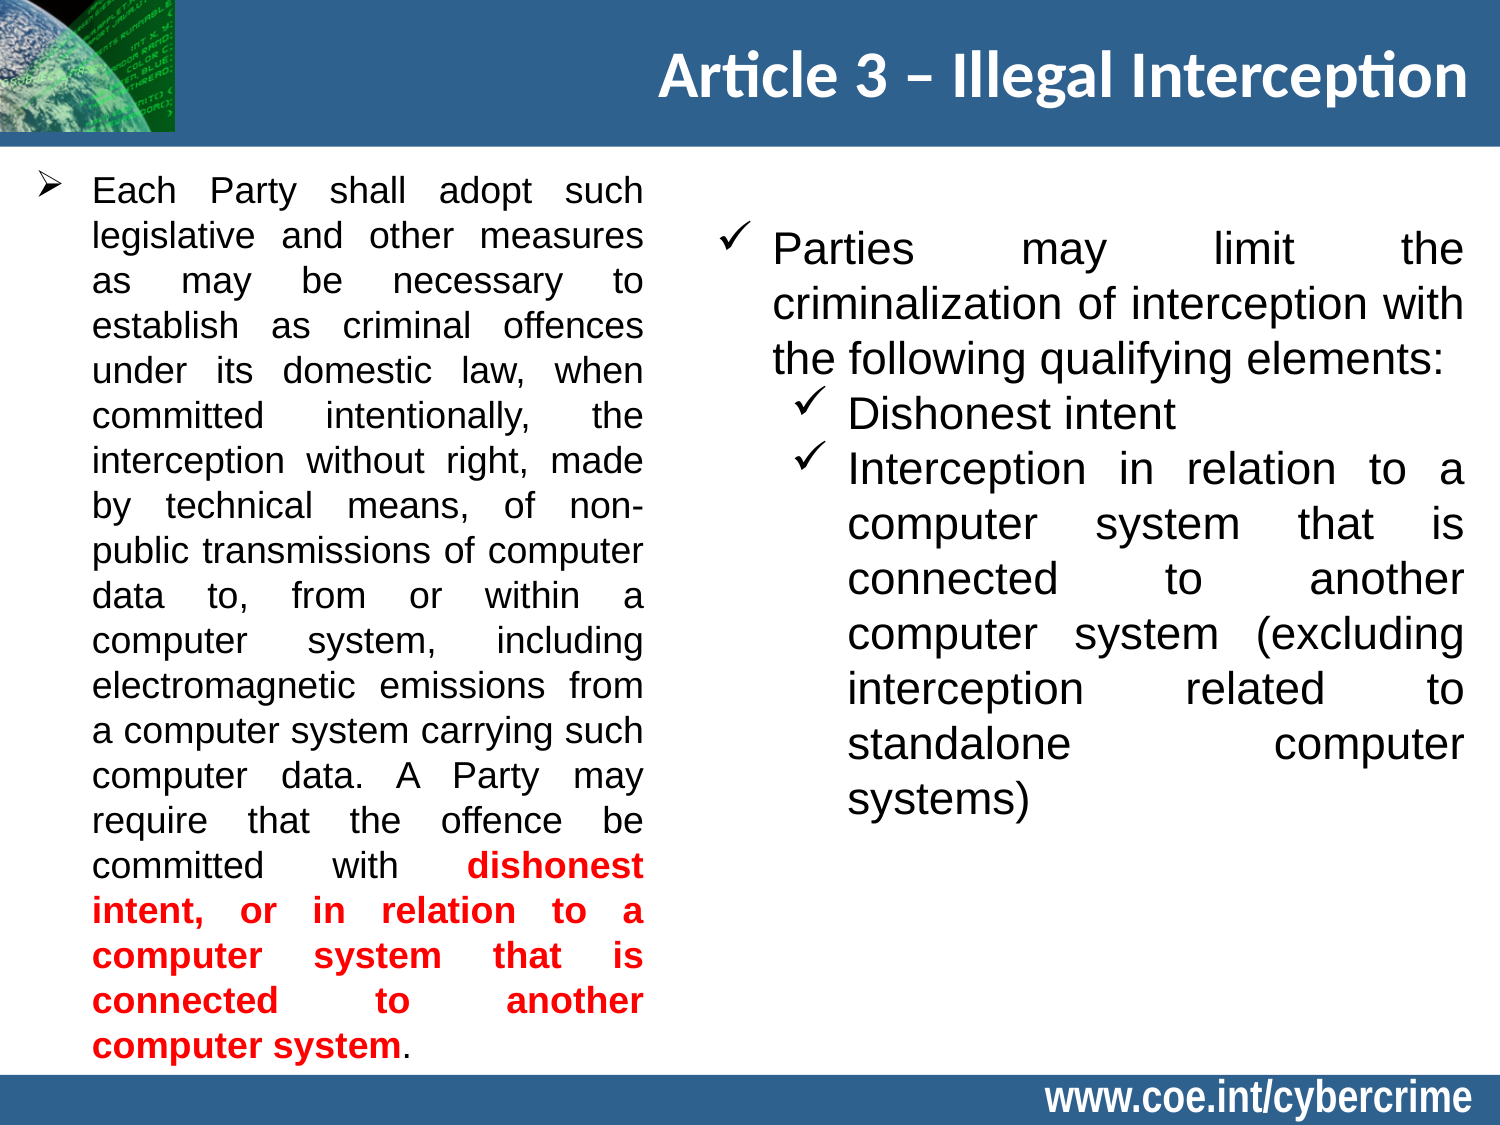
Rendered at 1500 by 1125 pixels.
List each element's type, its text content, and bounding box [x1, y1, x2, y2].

text_box Each Party shall adopt such legislative and other measures as may be necessary to establish as criminal offences under its domestic law, when committed intentionally, the interception without right, made by technical means, of non-public transmissions of computer data to, from or within a computer system, including electromagnetic emissions from a computer system carrying such computer data. A Party may require that the offence be committed with dishonest intent, or in relation to a computer system that is connected to another computer system. [20, 158, 659, 1073]
text_box www.coe.int/cybercrime [1030, 1059, 1500, 1125]
text_box Parties may limit the criminalization of interception with the following qualifying elements: Dishonest intent Interception in relation to a computer system that is connected to another computer system (excluding interception related to standalone computer systems) [701, 211, 1480, 831]
picture [0, 0, 175, 132]
text_box [0, 1073, 1030, 1125]
text_box Article 3 – Illegal Interception [0, 0, 1500, 149]
